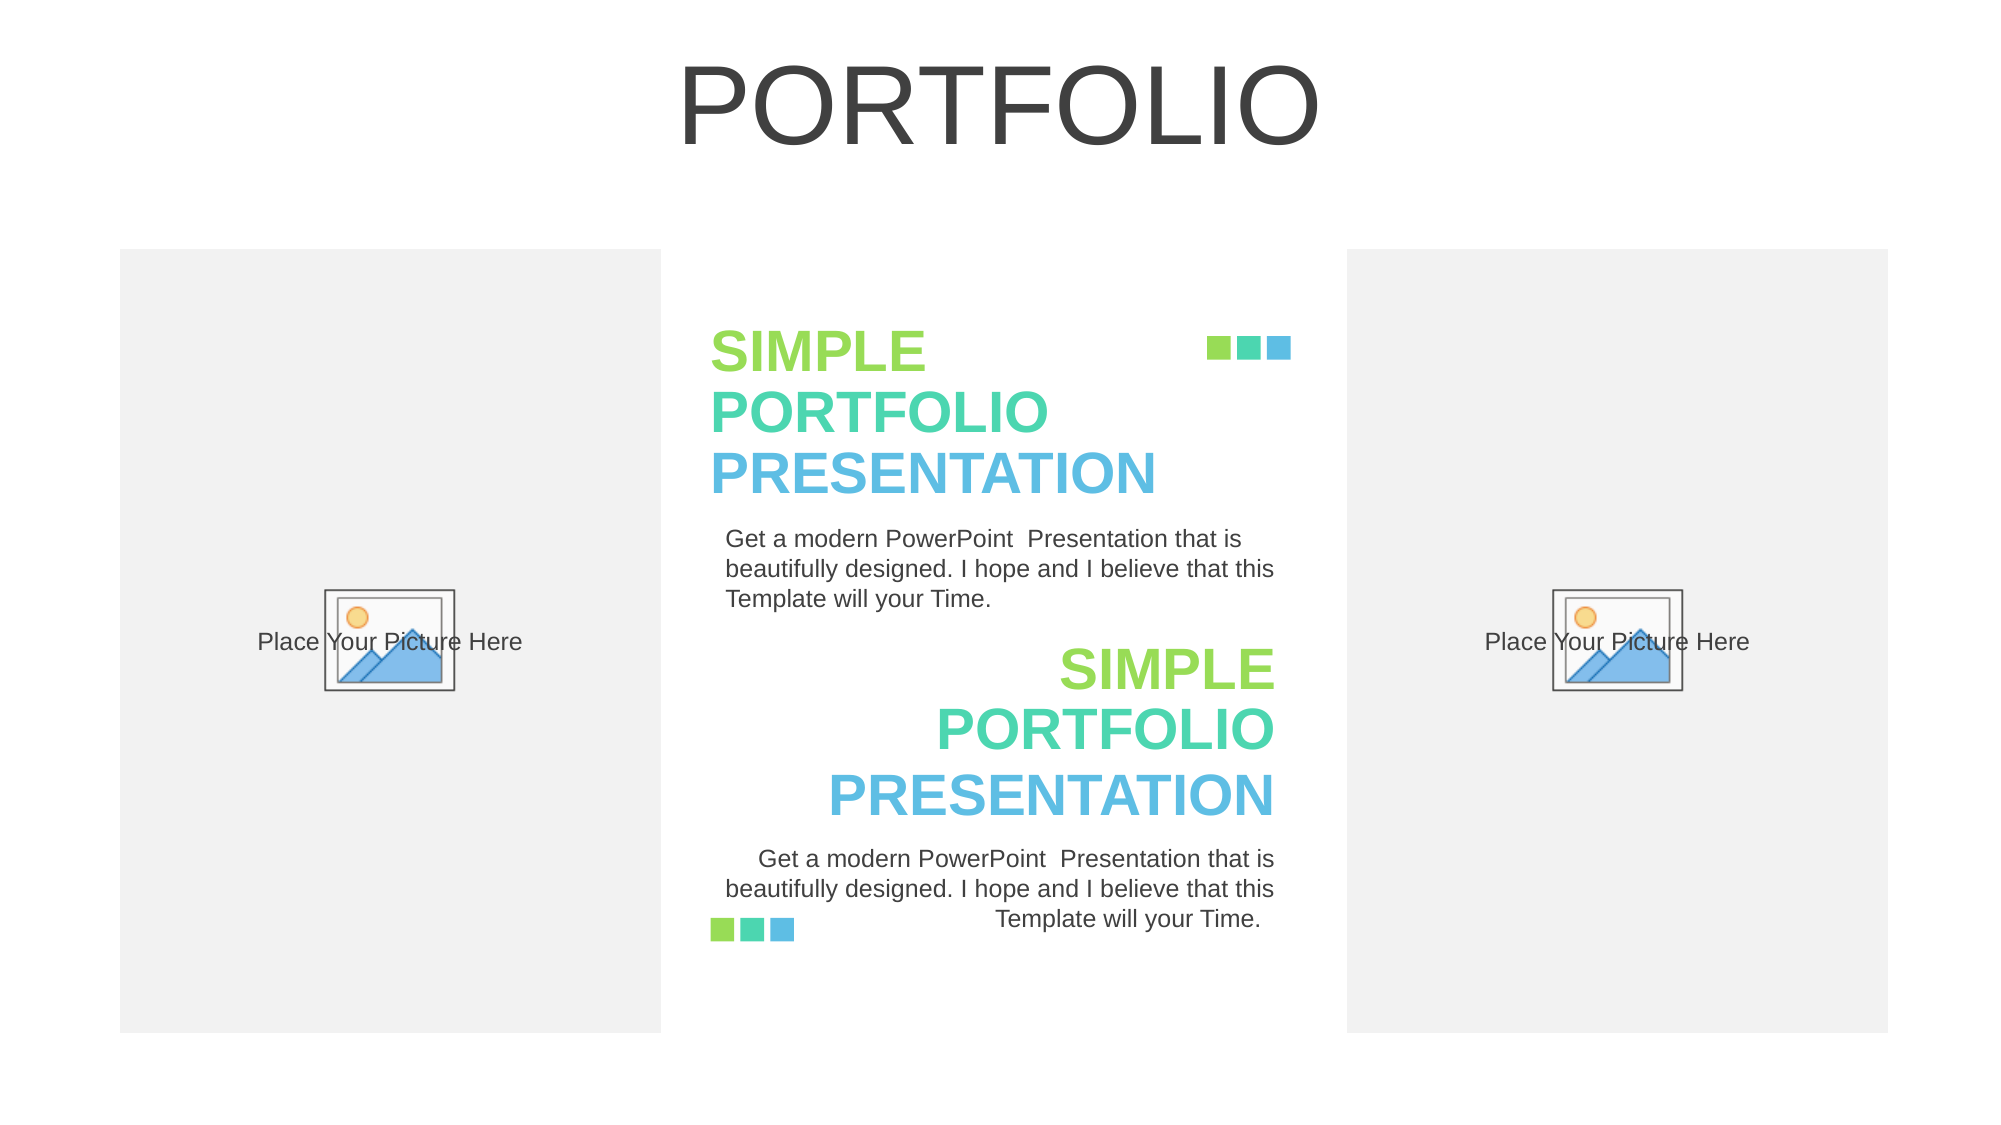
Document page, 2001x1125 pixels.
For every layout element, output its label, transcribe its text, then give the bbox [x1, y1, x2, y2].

title PORTFOLIO [0, 42, 2000, 175]
text_box PORTFOLIO [710, 381, 1086, 437]
picture [1347, 248, 1889, 1033]
text_box Get a modern PowerPoint Presentation that is beautifully designed. I hope and I believe that this Template will your Time. [710, 835, 1291, 941]
text_box SIMPLE [710, 321, 967, 376]
text_box Get a modern PowerPoint Presentation that is beautifully designed. I hope and I believe that this Template will your Time. [710, 515, 1291, 620]
text_box PORTFOLIO [916, 699, 1291, 754]
text_box SIMPLE [1034, 638, 1291, 694]
text_box PRESENTATION [821, 764, 1291, 820]
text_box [710, 917, 795, 942]
text_box PRESENTATION [710, 442, 1180, 498]
picture [119, 248, 662, 1033]
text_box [1207, 335, 1291, 360]
